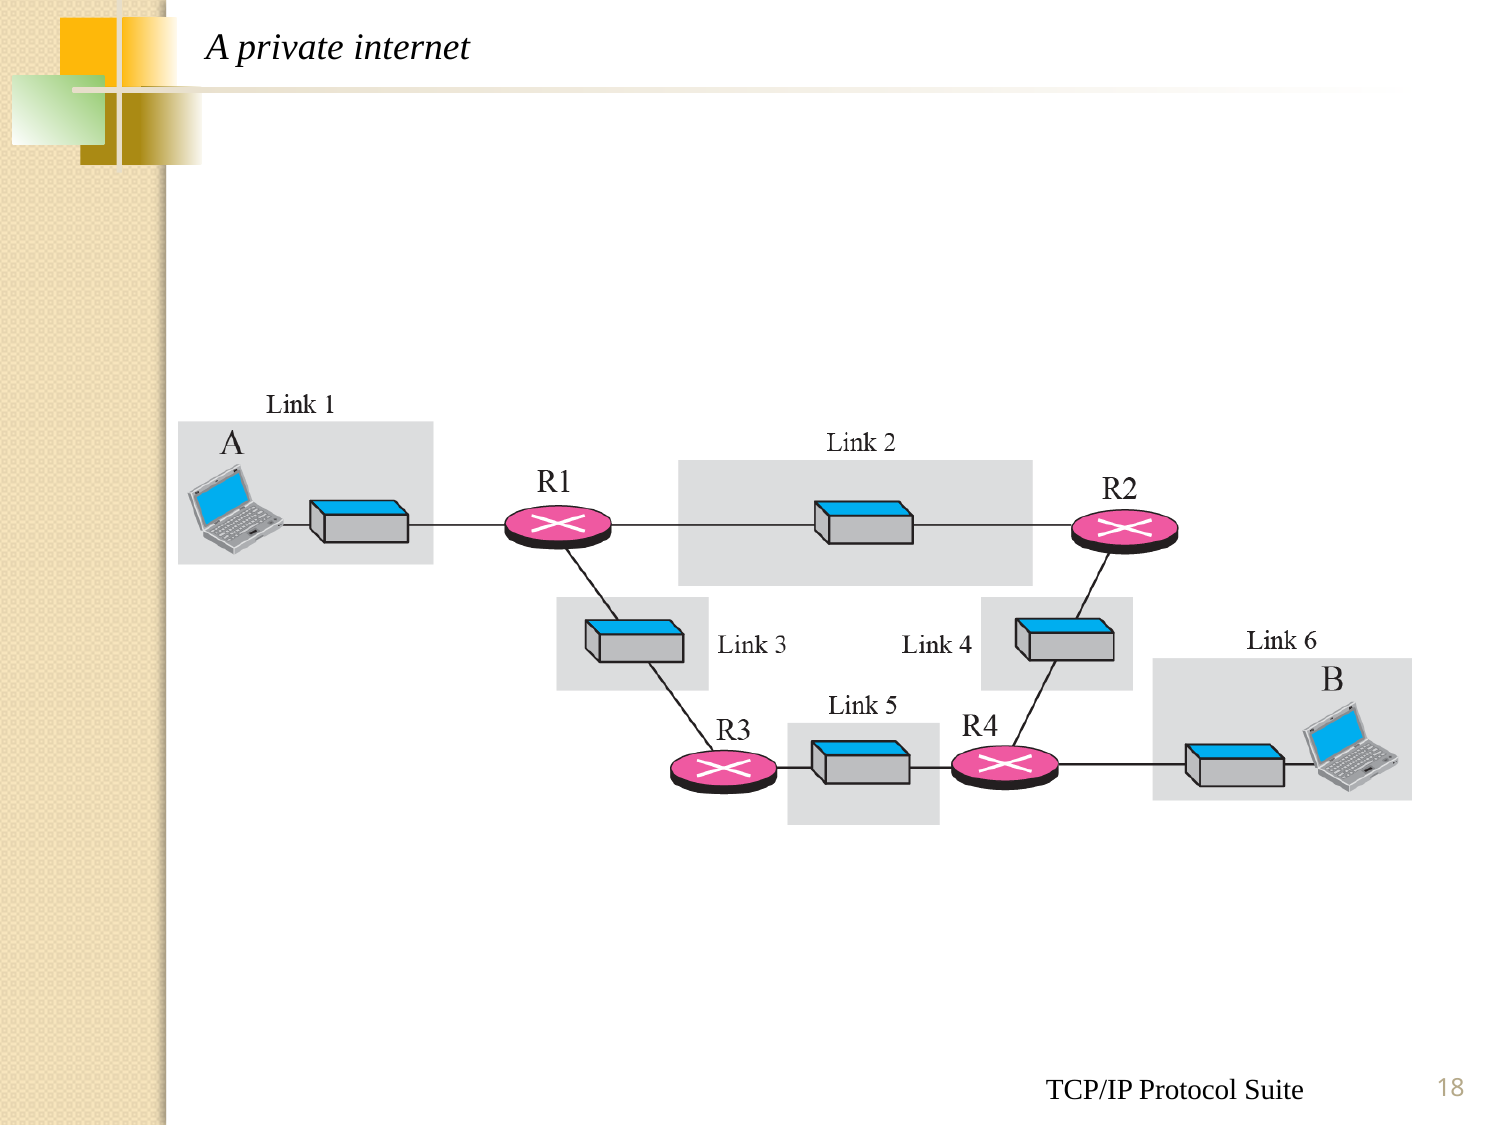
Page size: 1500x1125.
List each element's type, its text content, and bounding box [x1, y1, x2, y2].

text_box [12, 75, 105, 145]
text_box [116, 0, 122, 87]
text_box [116, 93, 122, 173]
text_box [80, 93, 116, 165]
text_box A private internet [162, 14, 1100, 75]
text_box [72, 87, 1423, 93]
text_box [138, 17, 177, 86]
footer TCP/IP Protocol Suite [937, 1034, 1413, 1113]
text_box [141, 93, 202, 165]
picture [178, 390, 1412, 826]
text_box [122, 93, 141, 165]
slide_number 18 [1413, 1034, 1488, 1113]
text_box [60, 17, 116, 86]
text_box [122, 17, 133, 86]
